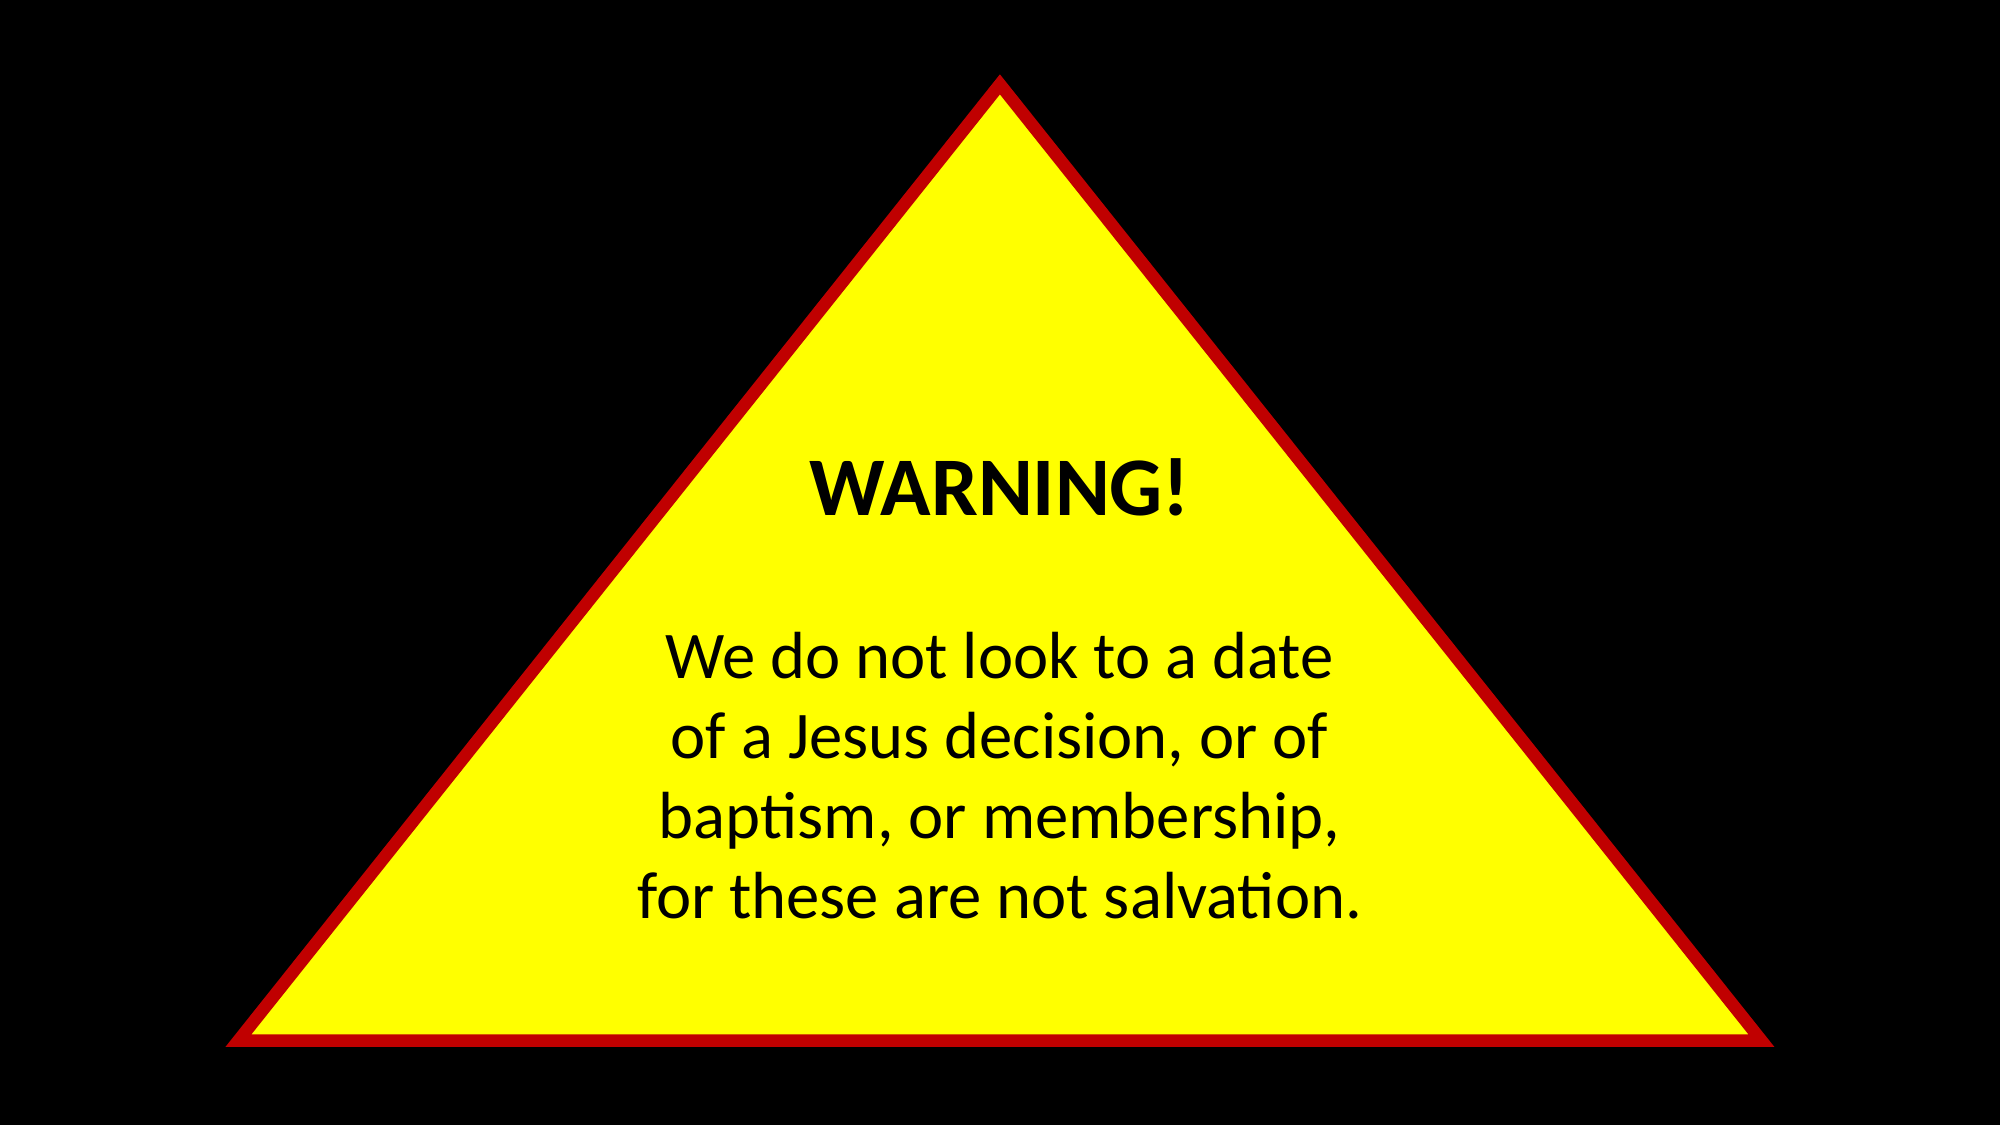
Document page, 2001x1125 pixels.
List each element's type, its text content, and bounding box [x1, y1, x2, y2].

text_box WARNING! We do not look to a date of a Jesus decision, or of baptism, or membership, for these are not salvation. [236, 82, 1764, 1042]
